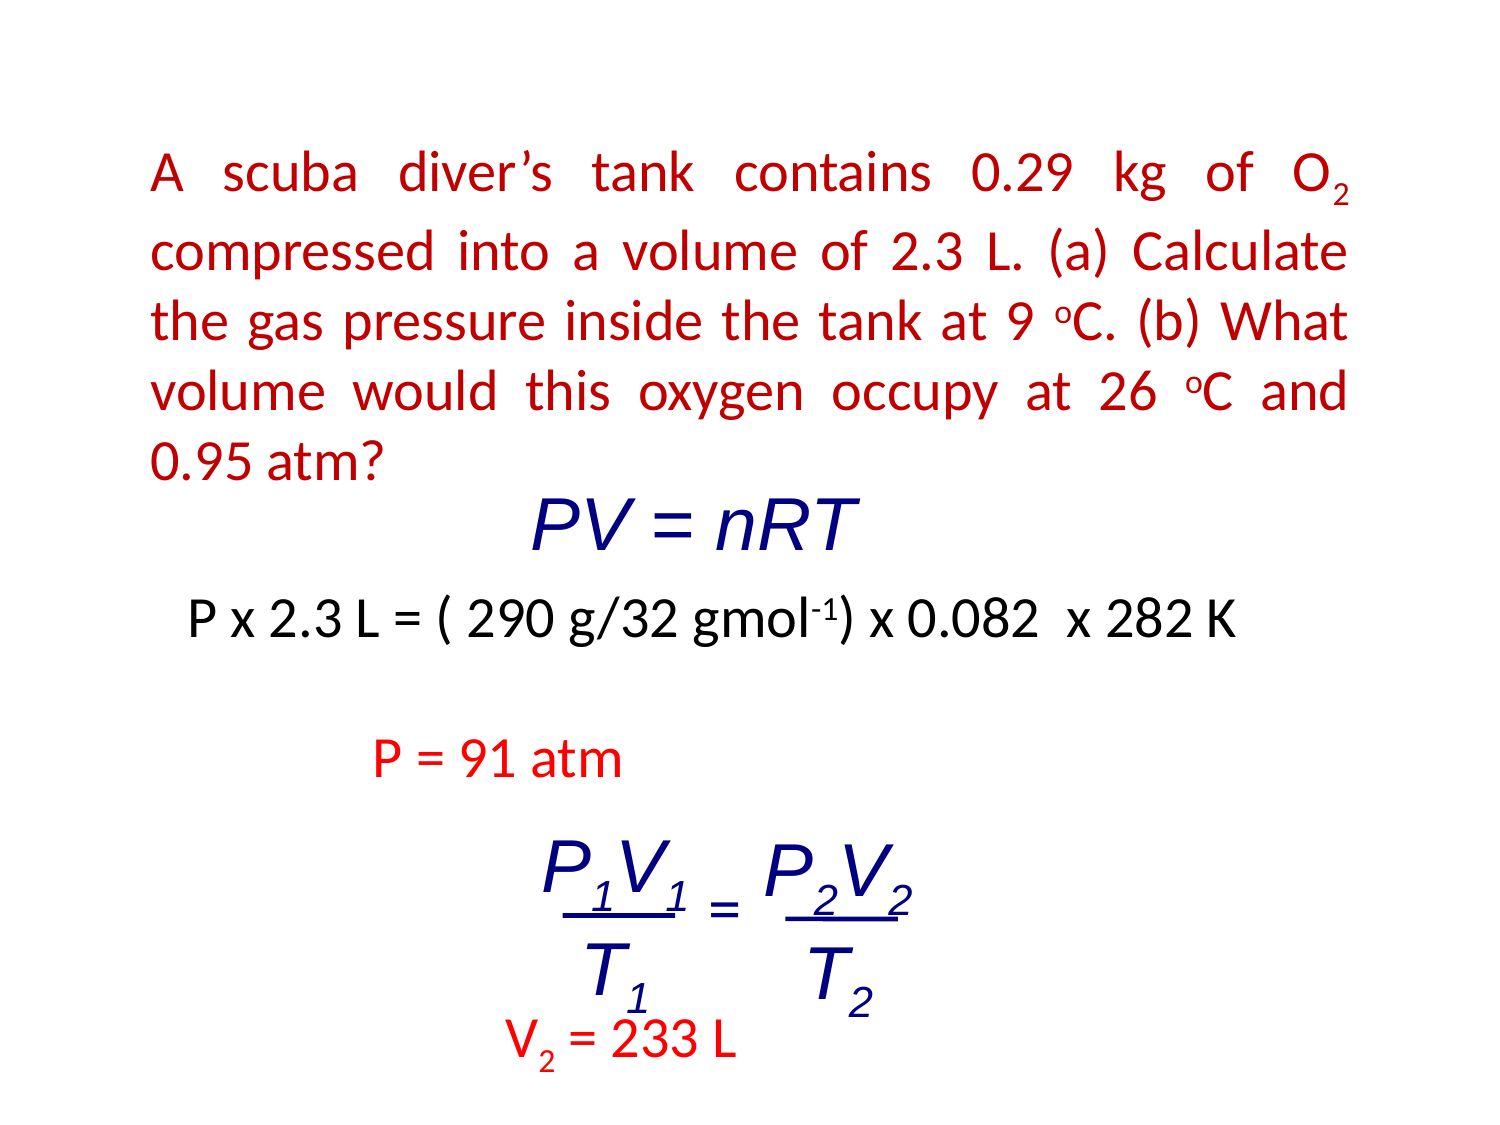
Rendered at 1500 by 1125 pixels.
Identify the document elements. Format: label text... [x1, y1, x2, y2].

text_box PV = nRT [515, 467, 871, 571]
text_box P x 2.3 L = ( 290 g/32 gmol-1) x 0.082 x 282 K P = 91 atm V2 = 233 L [159, 571, 1306, 1087]
text_box = [713, 857, 739, 953]
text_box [521, 810, 710, 1008]
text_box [744, 814, 933, 1012]
text_box A scuba diver’s tank contains 0.29 kg of O2 compressed into a volume of 2.3 L. (a) Calculate the gas pressure inside the tank at 9 oC. (b) What volume would this oxygen occupy at 26 oC and 0.95 atm? [135, 125, 1365, 710]
